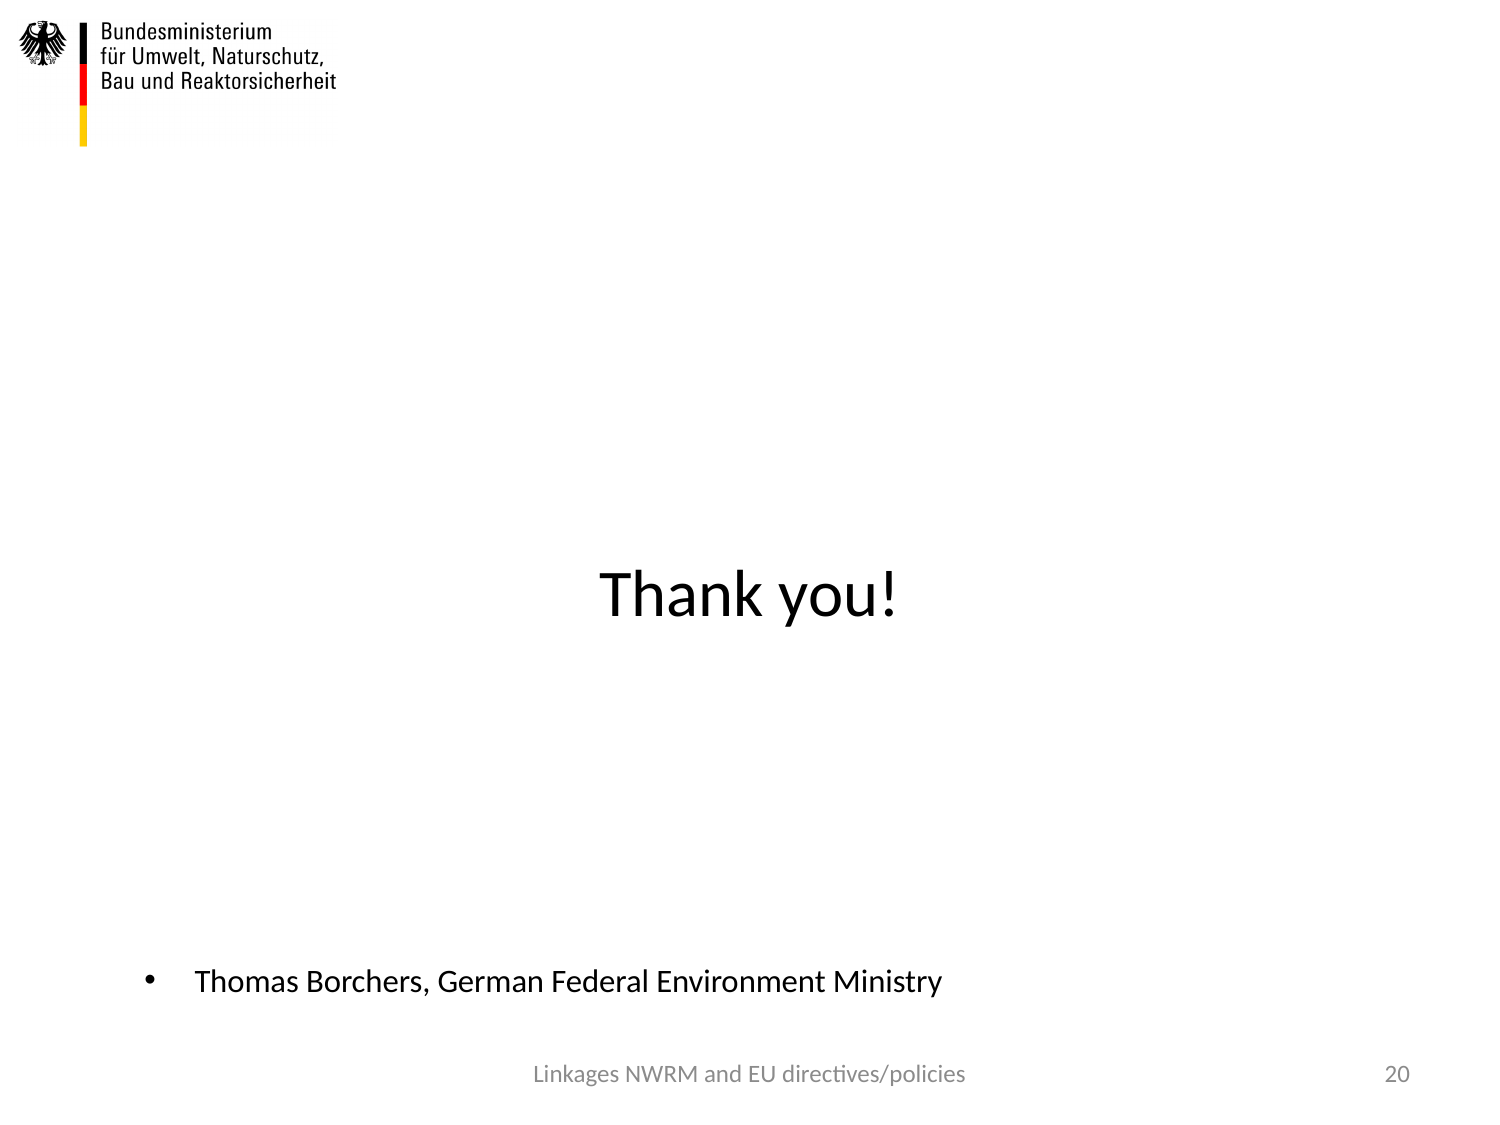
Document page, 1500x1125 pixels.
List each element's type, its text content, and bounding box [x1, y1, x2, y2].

picture [17, 18, 338, 148]
footer Linkages NWRM and EU directives/policies [512, 1042, 988, 1103]
slide_number 20 [1074, 1042, 1425, 1103]
list Thank you! [75, 262, 1425, 1005]
text_box Thomas Borchers, German Federal Environment Ministry [129, 952, 1370, 1008]
